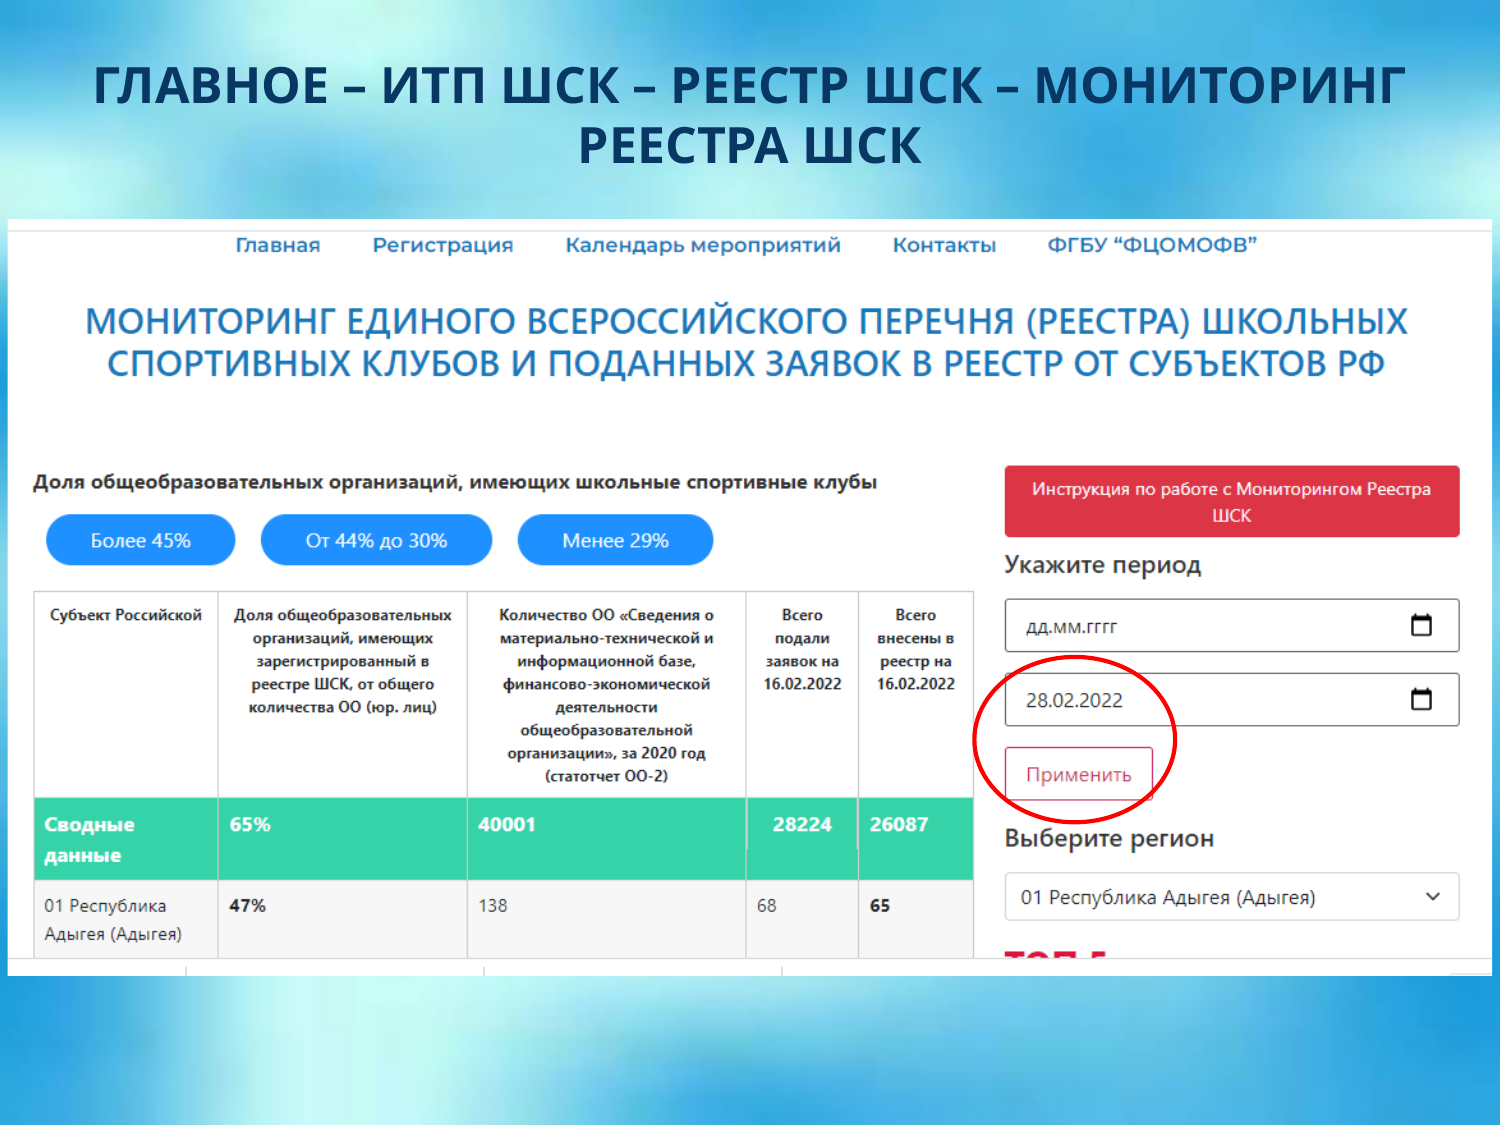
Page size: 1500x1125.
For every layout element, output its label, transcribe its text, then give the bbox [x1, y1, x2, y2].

picture [0, 0, 1500, 1125]
text_box ГЛАВНОЕ – ИТП ШСК – РЕЕСТР ШСК – МОНИТОРИНГ РЕЕСТРА ШСК [74, 71, 1425, 197]
